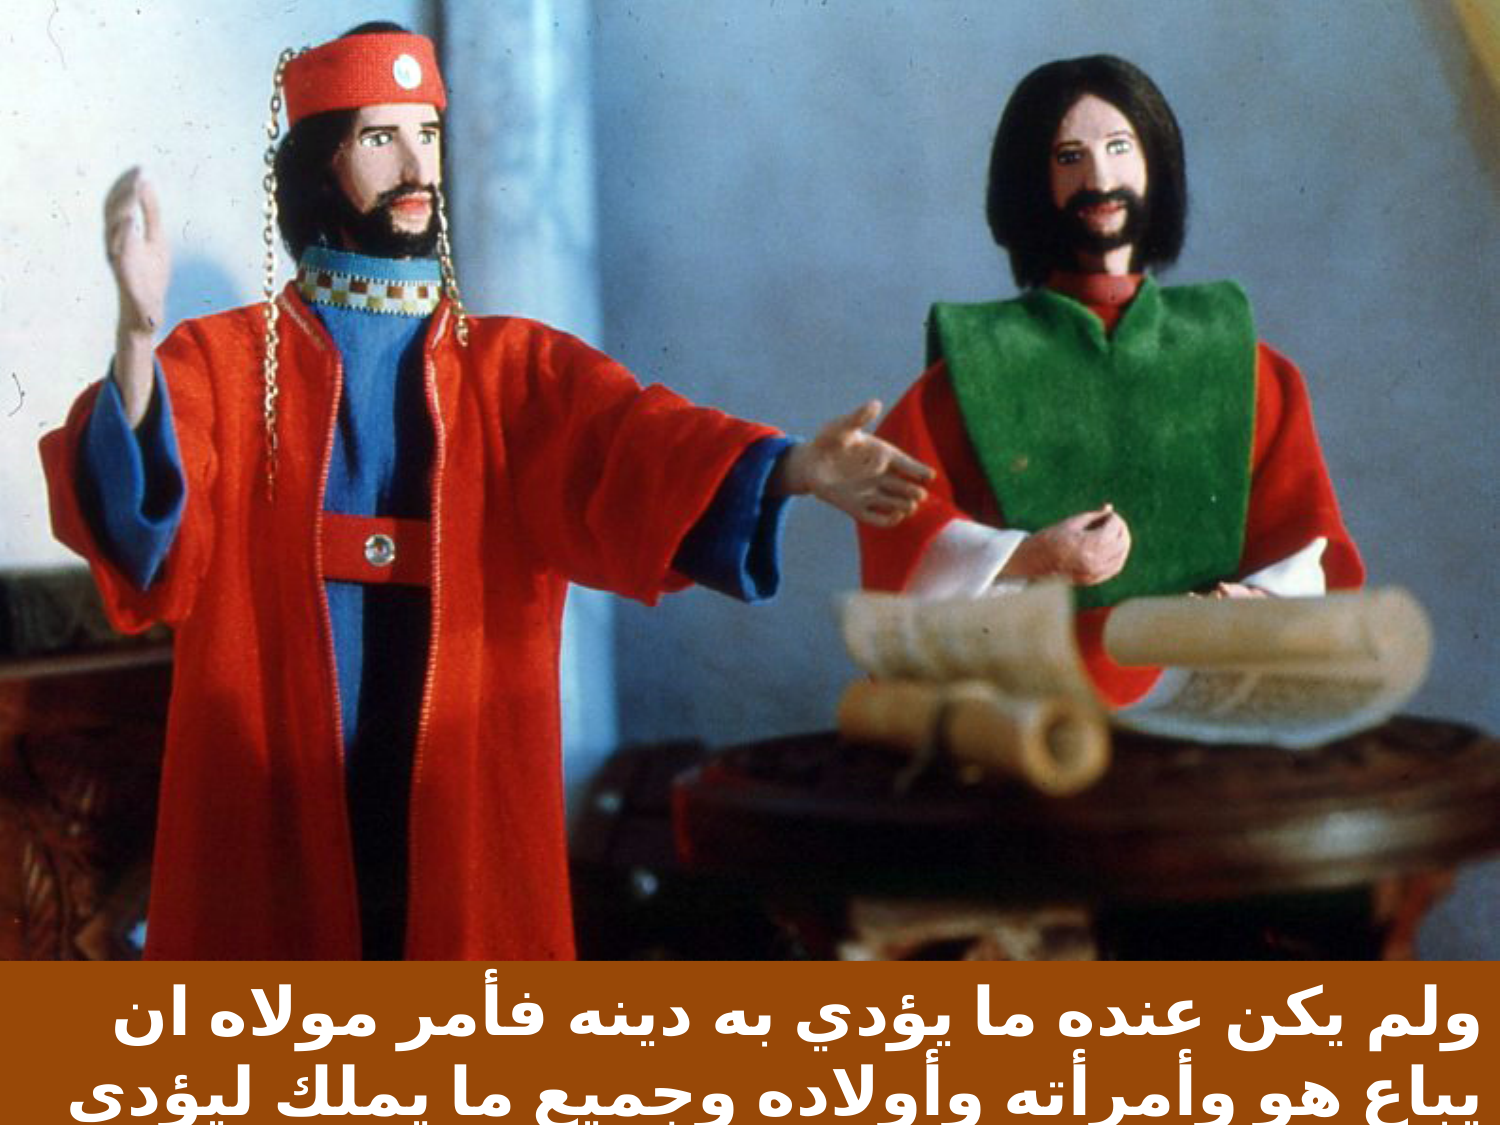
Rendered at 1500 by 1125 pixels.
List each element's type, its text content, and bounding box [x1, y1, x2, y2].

text_box ولم يكن عنده ما يؤدي به دينه فأمر مولاه ان يباع هو وأمرأته وأولاده وجميع ما يملك ليؤدي دينه [0, 969, 1500, 1125]
picture [0, 0, 1500, 962]
